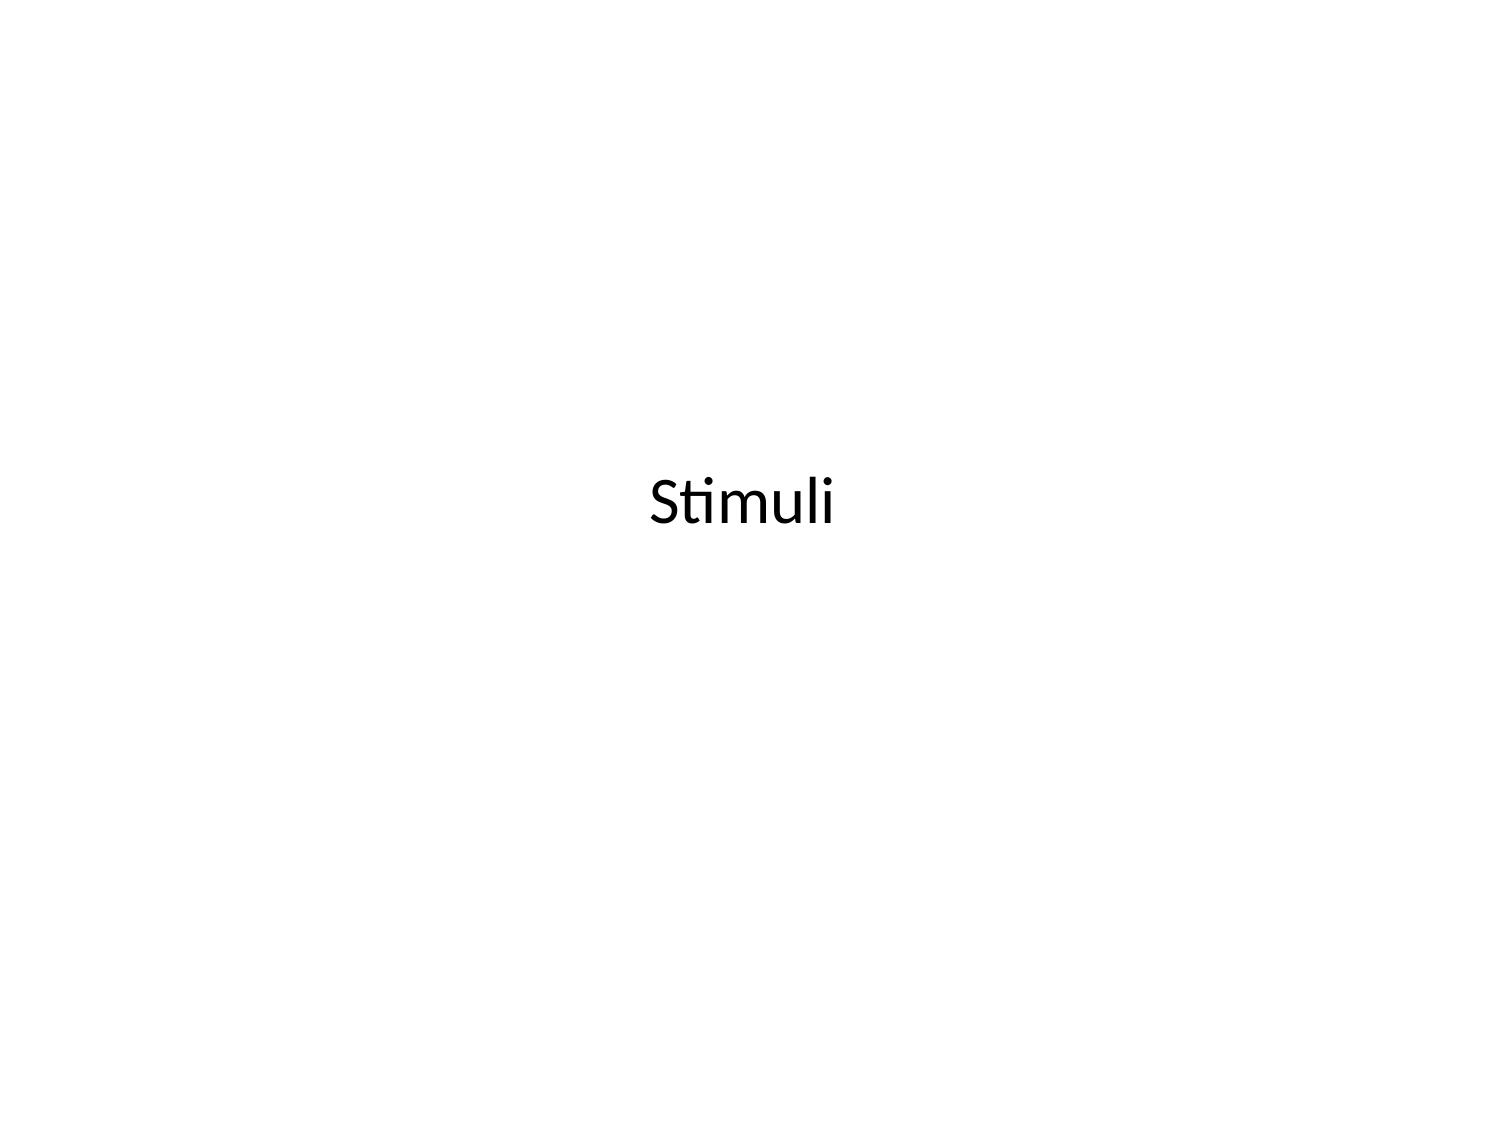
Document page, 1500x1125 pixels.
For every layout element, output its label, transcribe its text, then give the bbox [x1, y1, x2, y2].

list Stimuli [75, 262, 1425, 1005]
